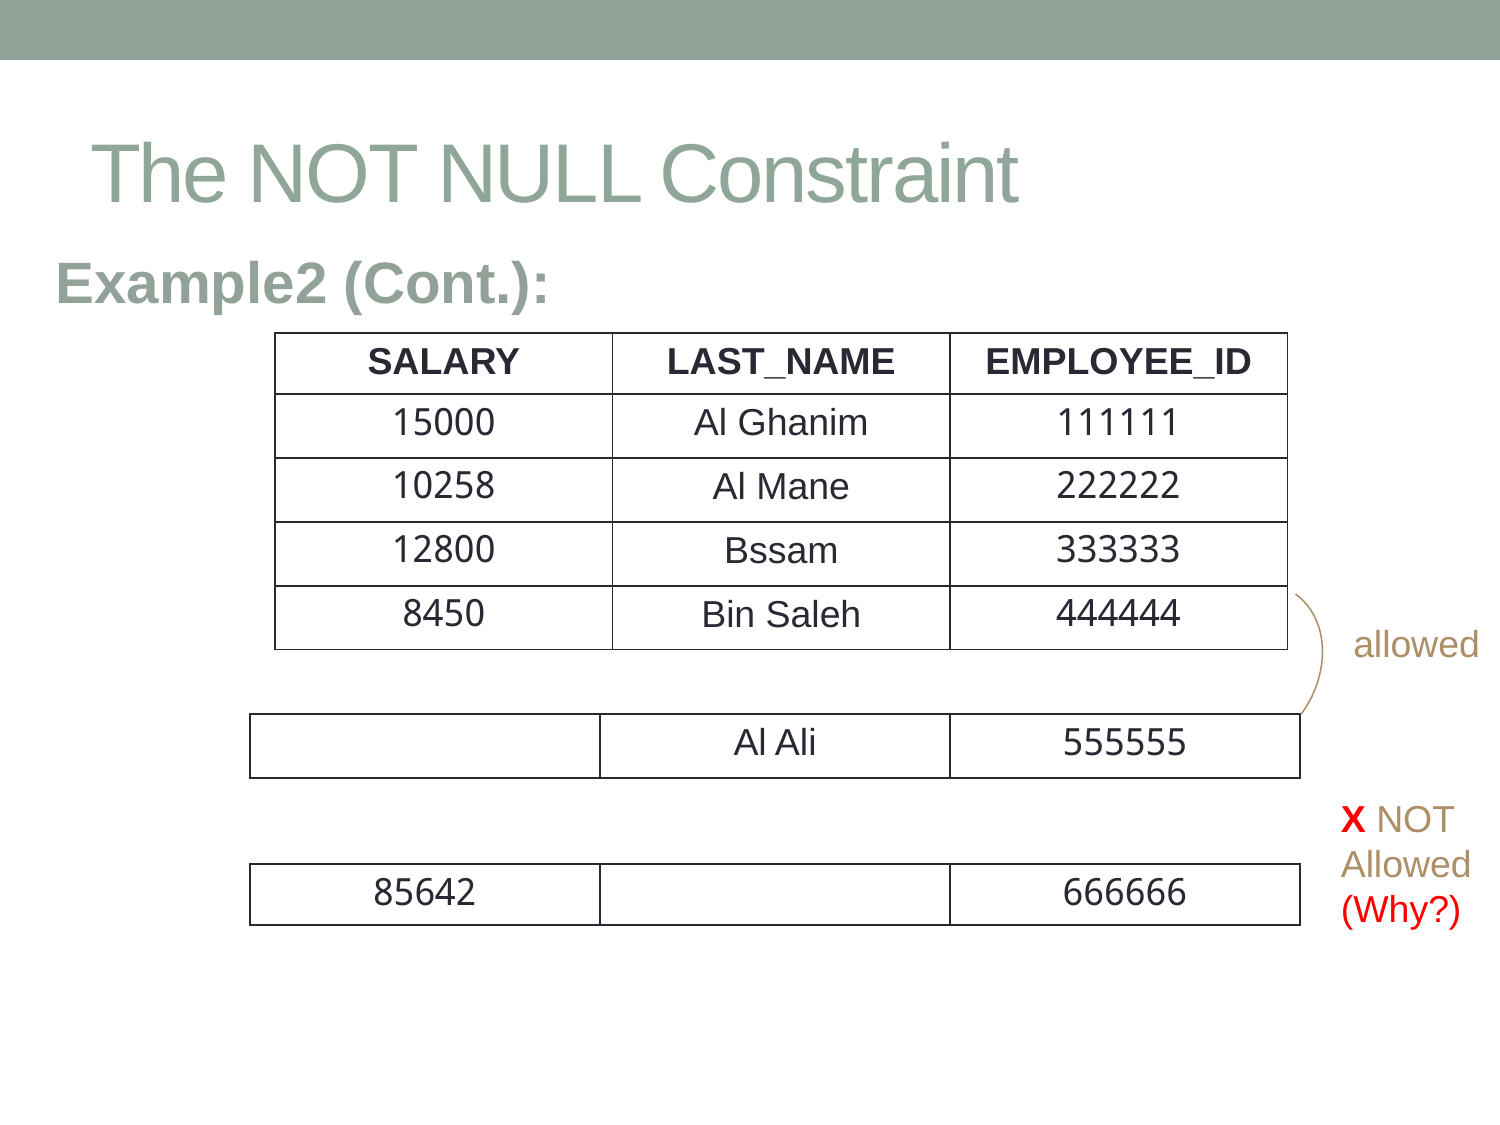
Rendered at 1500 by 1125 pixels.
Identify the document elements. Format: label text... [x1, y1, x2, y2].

table_cell 12800 [276, 523, 612, 585]
text_box allowed [1338, 612, 1495, 673]
table_cell Bin Saleh [613, 587, 949, 649]
table_cell 10258 [276, 459, 612, 521]
text_box X NOT Allowed (Why?) [1326, 787, 1487, 938]
table_cell 15000 [276, 395, 612, 457]
table_cell 333333 [951, 523, 1287, 585]
table_header Al Ali [601, 715, 949, 777]
table_header SALARY [276, 334, 612, 393]
text_box [1240, 593, 1324, 715]
table_header 666666 [951, 865, 1299, 924]
table_cell 111111 [951, 395, 1287, 457]
table_cell Bssam [613, 523, 949, 585]
title The NOT NULL Constraint [75, 87, 1425, 250]
table_header EMPLOYEE_ID [951, 334, 1287, 393]
table_cell 8450 [276, 587, 612, 649]
table_header [601, 865, 949, 924]
table_header 85642 [251, 865, 599, 924]
table_cell Al Mane [613, 459, 949, 521]
table_header LAST_NAME [613, 334, 949, 393]
table_cell Al Ghanim [613, 395, 949, 457]
table_header [251, 715, 599, 777]
table_cell 444444 [951, 587, 1287, 649]
table_cell 222222 [951, 459, 1287, 521]
table_header 555555 [951, 715, 1299, 777]
text_box Example2 (Cont.): [40, 237, 567, 323]
